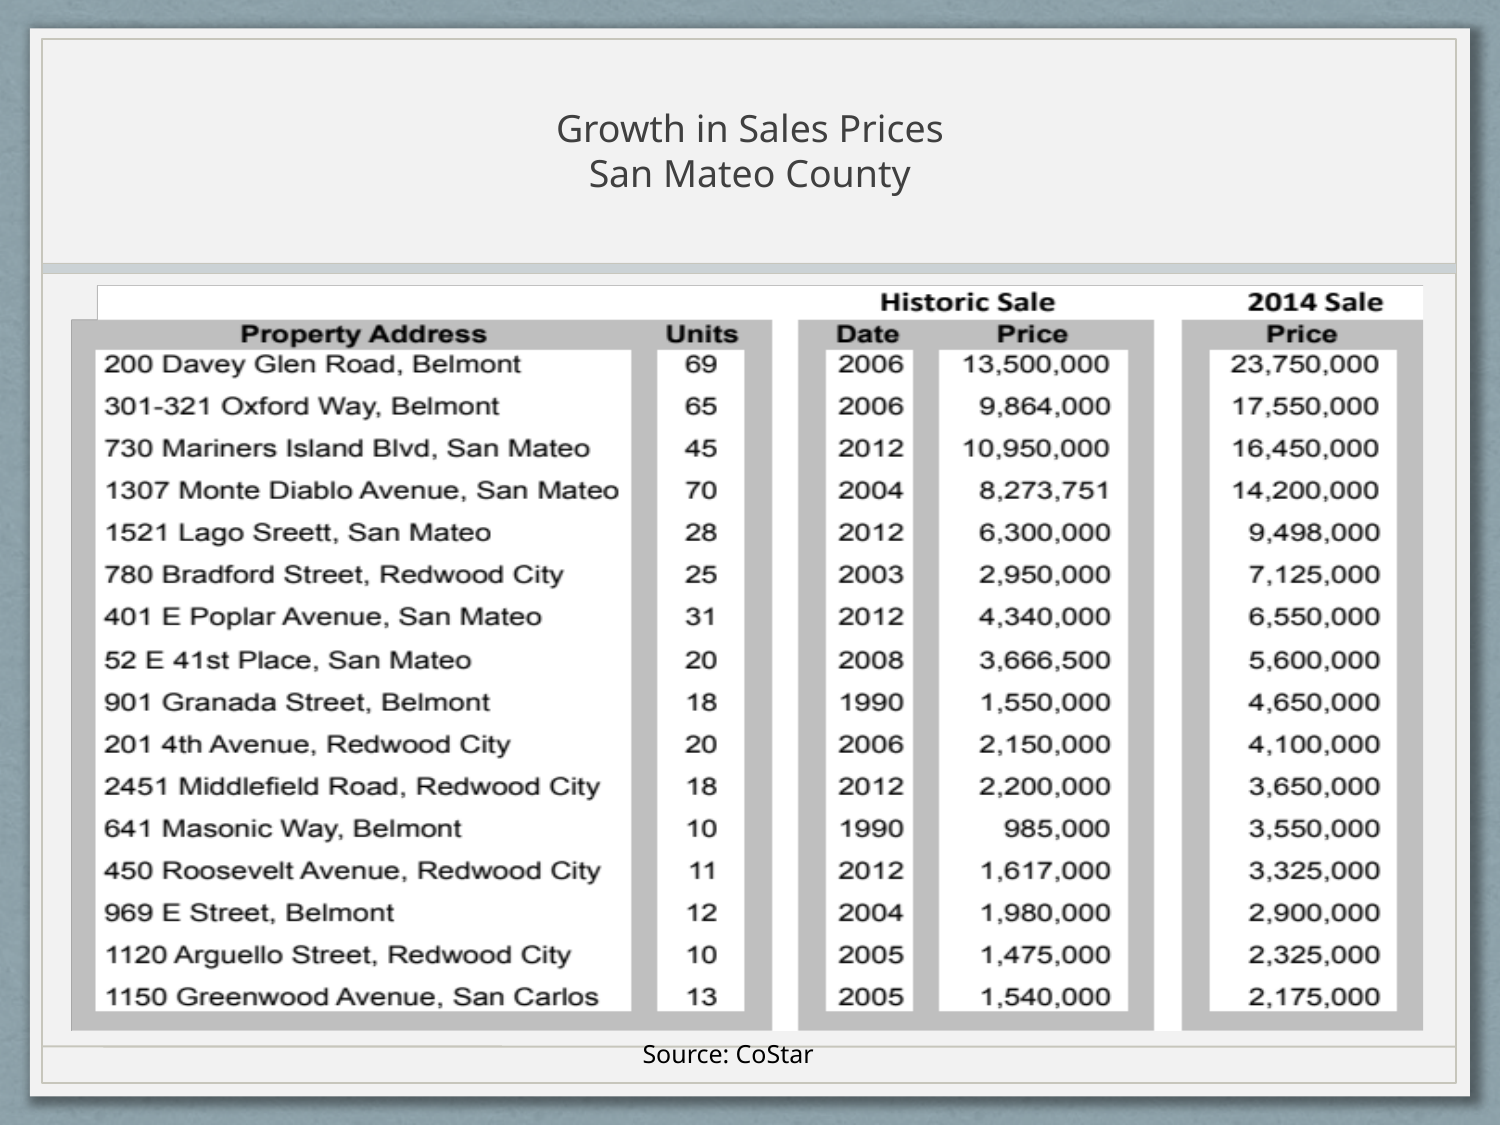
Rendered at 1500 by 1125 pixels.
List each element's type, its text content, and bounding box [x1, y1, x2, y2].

text_box Source: CoStar [627, 1045, 1046, 1076]
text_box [69, 283, 1424, 1032]
title Growth in Sales Prices San Mateo County [147, 40, 1353, 260]
